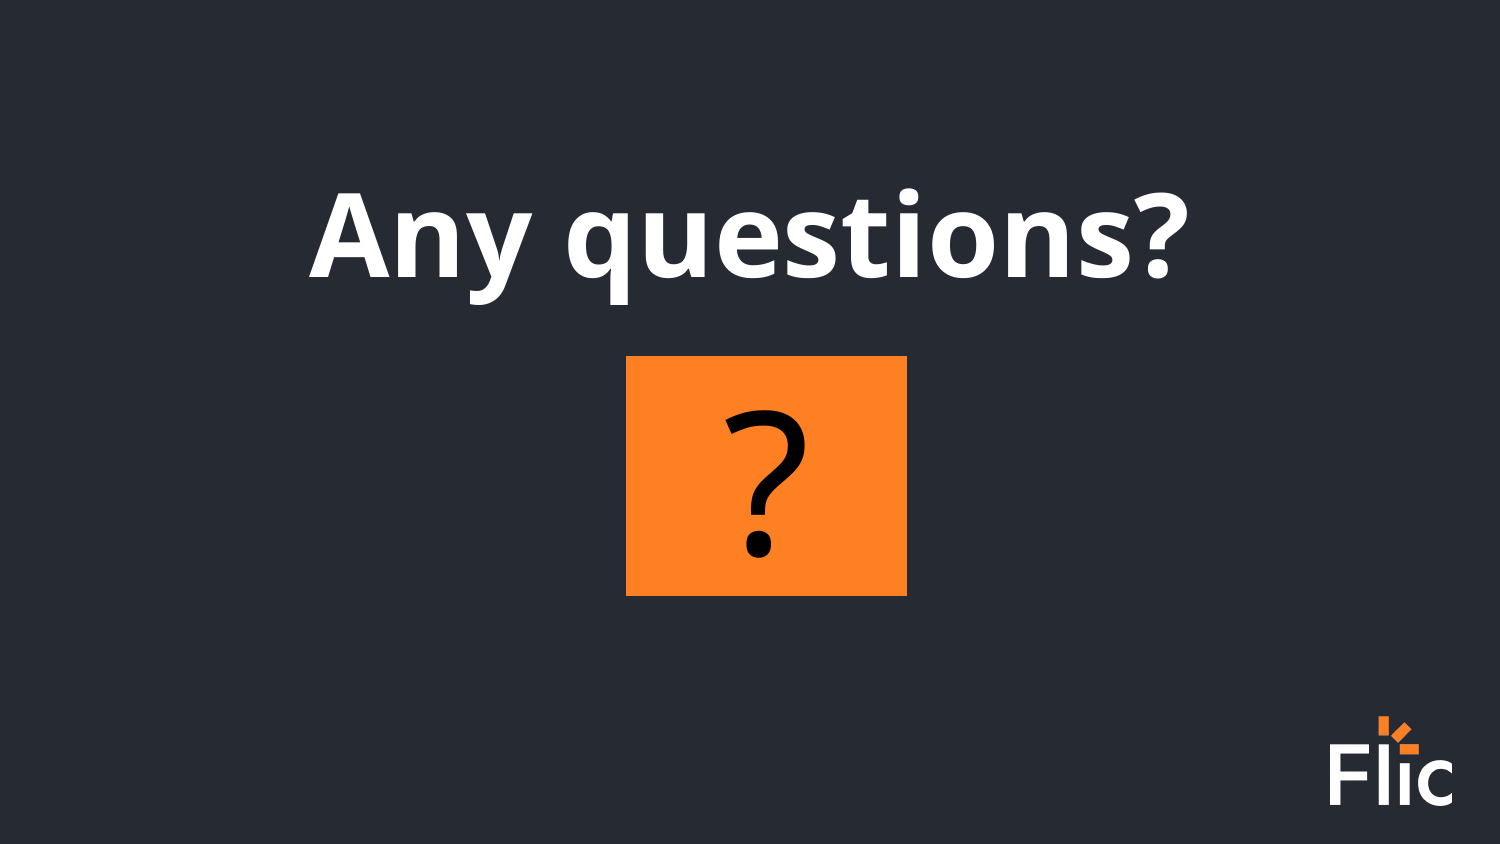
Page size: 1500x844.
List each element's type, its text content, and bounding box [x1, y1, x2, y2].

text_box Any questions? [0, 161, 1500, 318]
text_box ? [624, 354, 909, 598]
picture [1330, 716, 1452, 806]
